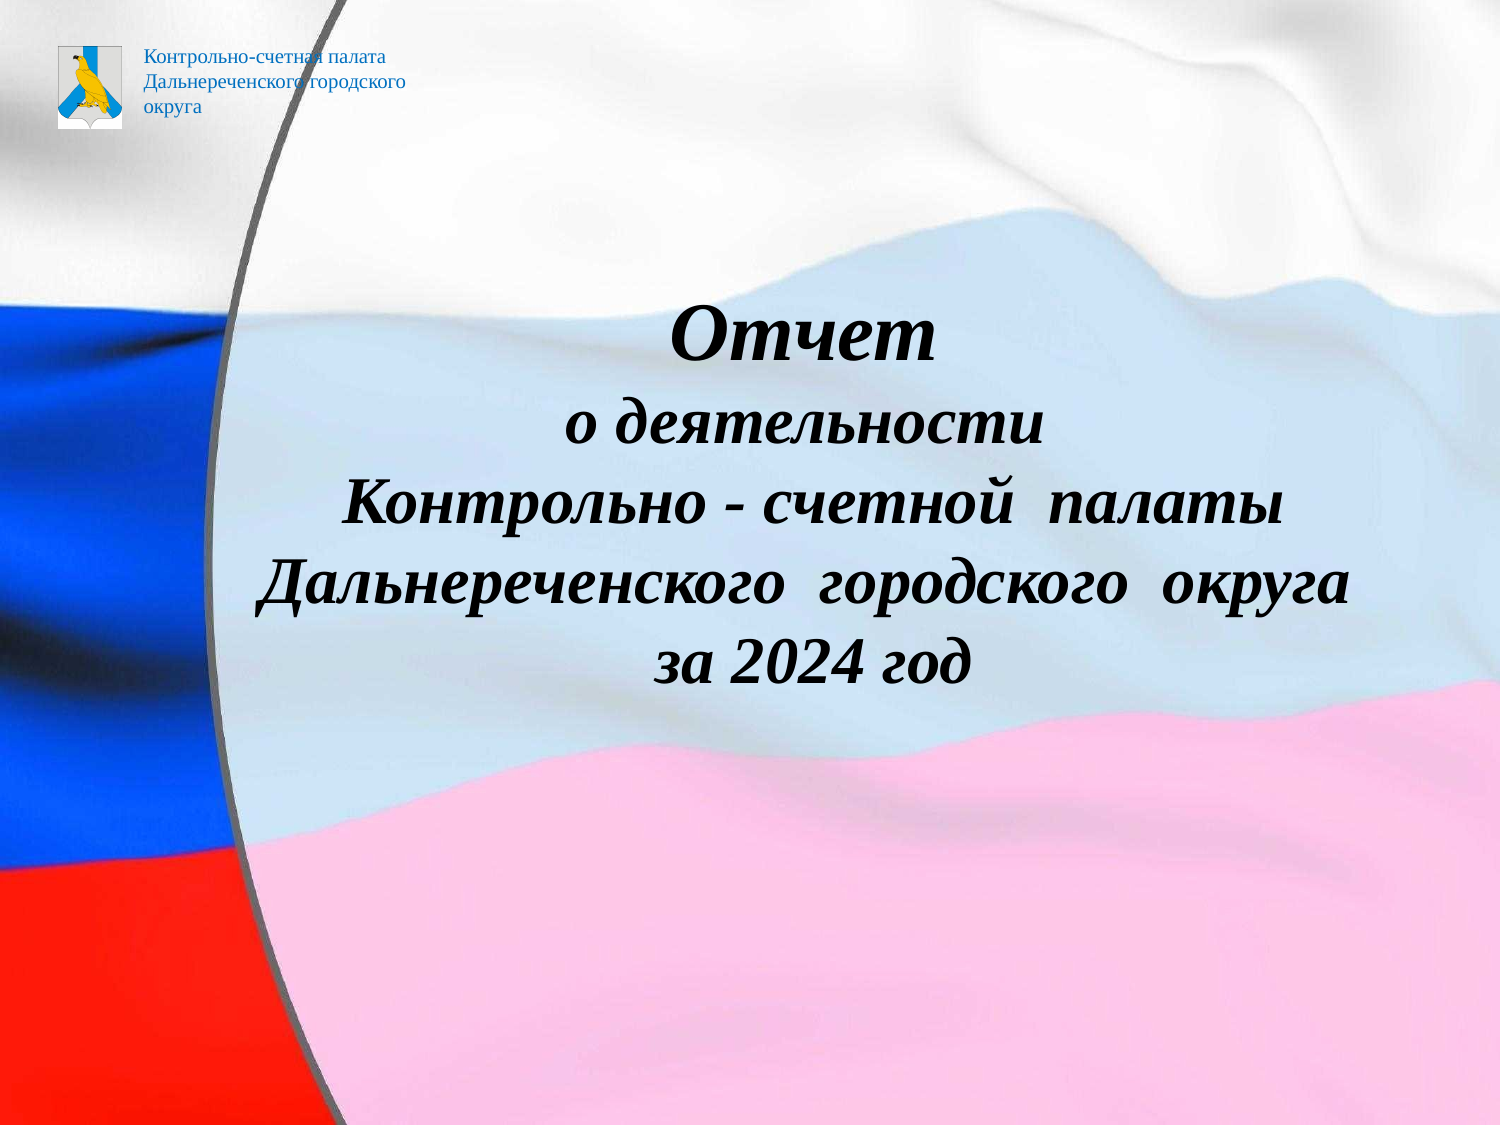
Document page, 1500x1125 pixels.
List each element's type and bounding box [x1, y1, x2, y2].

list [0, 0, 1500, 1125]
picture [58, 46, 123, 130]
